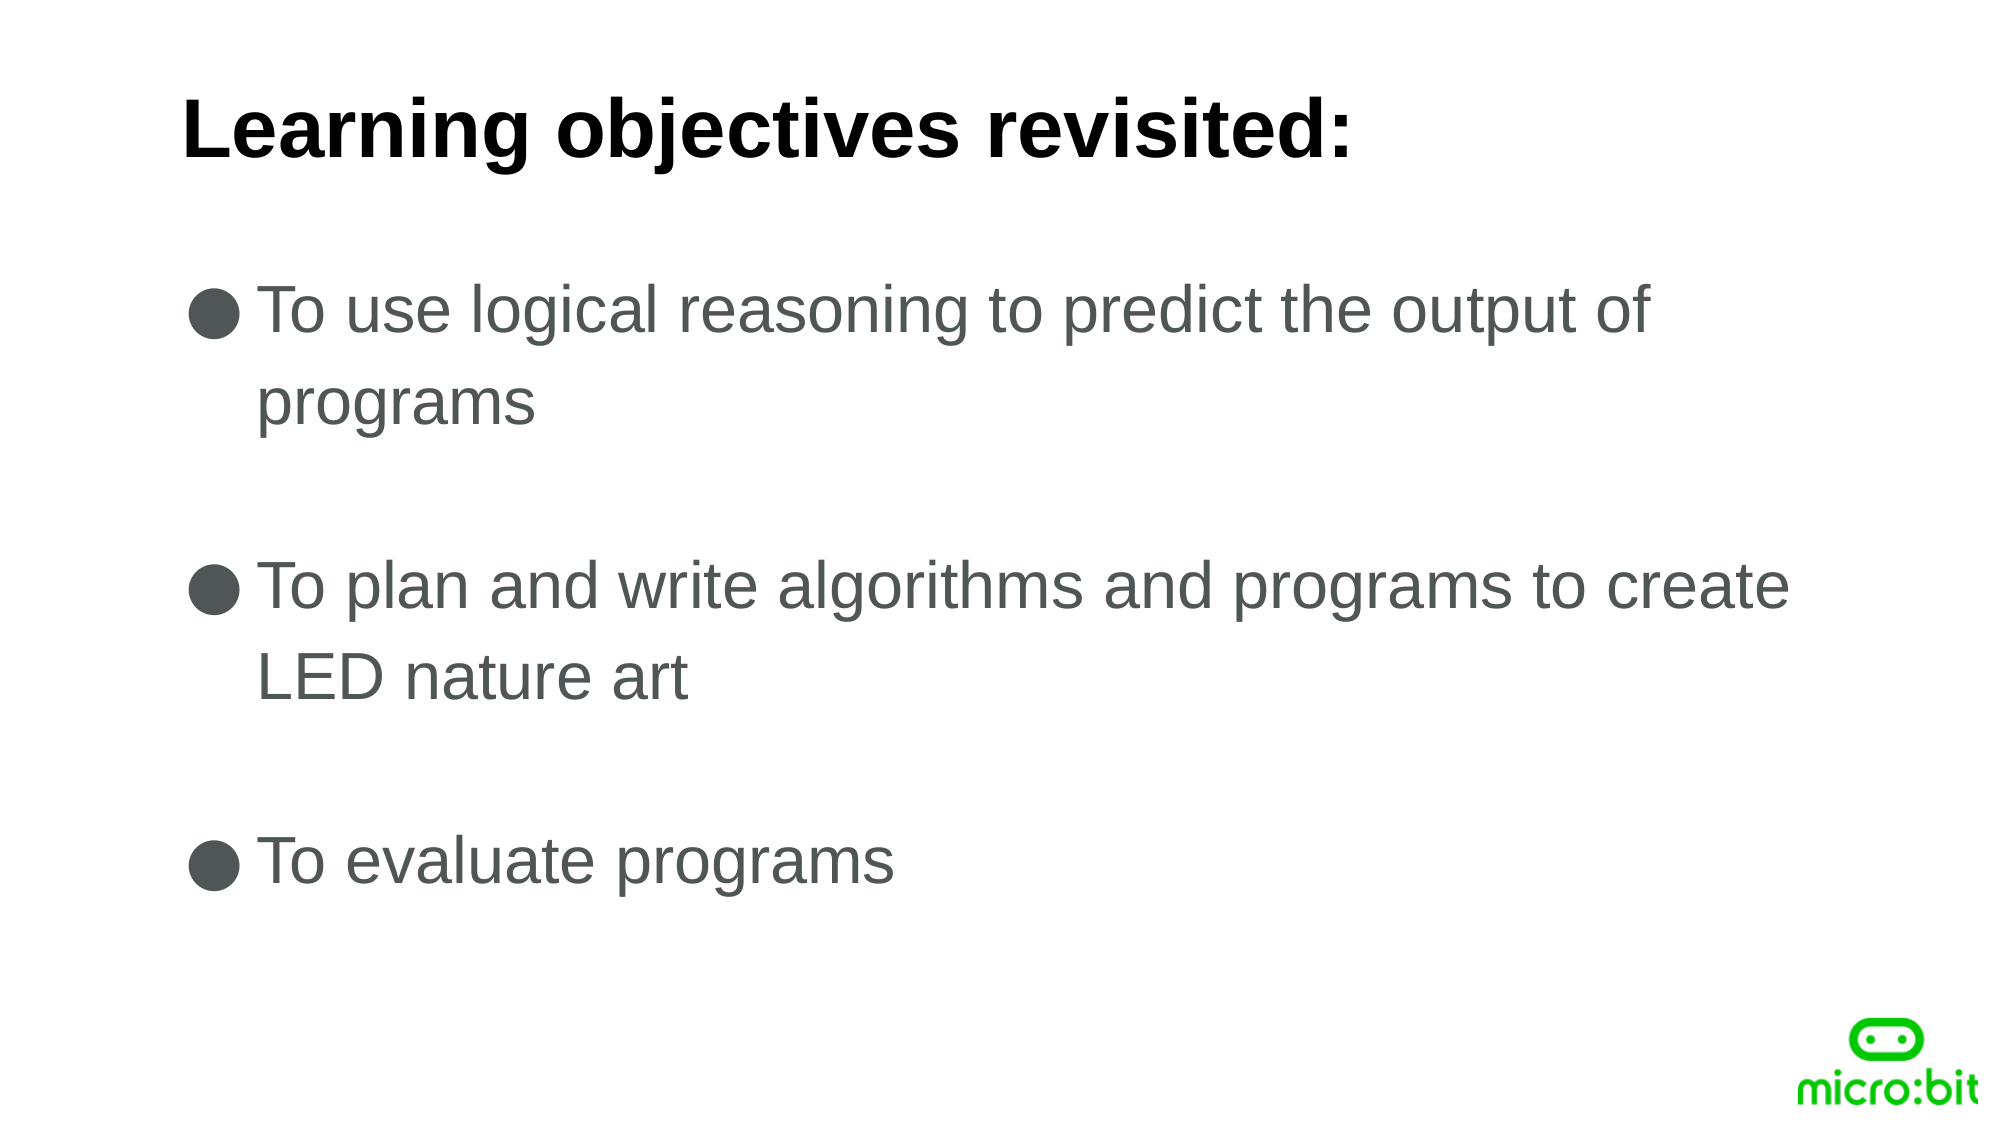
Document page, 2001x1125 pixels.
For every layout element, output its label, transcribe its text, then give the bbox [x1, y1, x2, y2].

text_box Learning objectives revisited: To use logical reasoning to predict the output of programs To plan and write algorithms and programs to create LED nature art To evaluate programs [166, 60, 1918, 884]
picture [1797, 1017, 1978, 1106]
